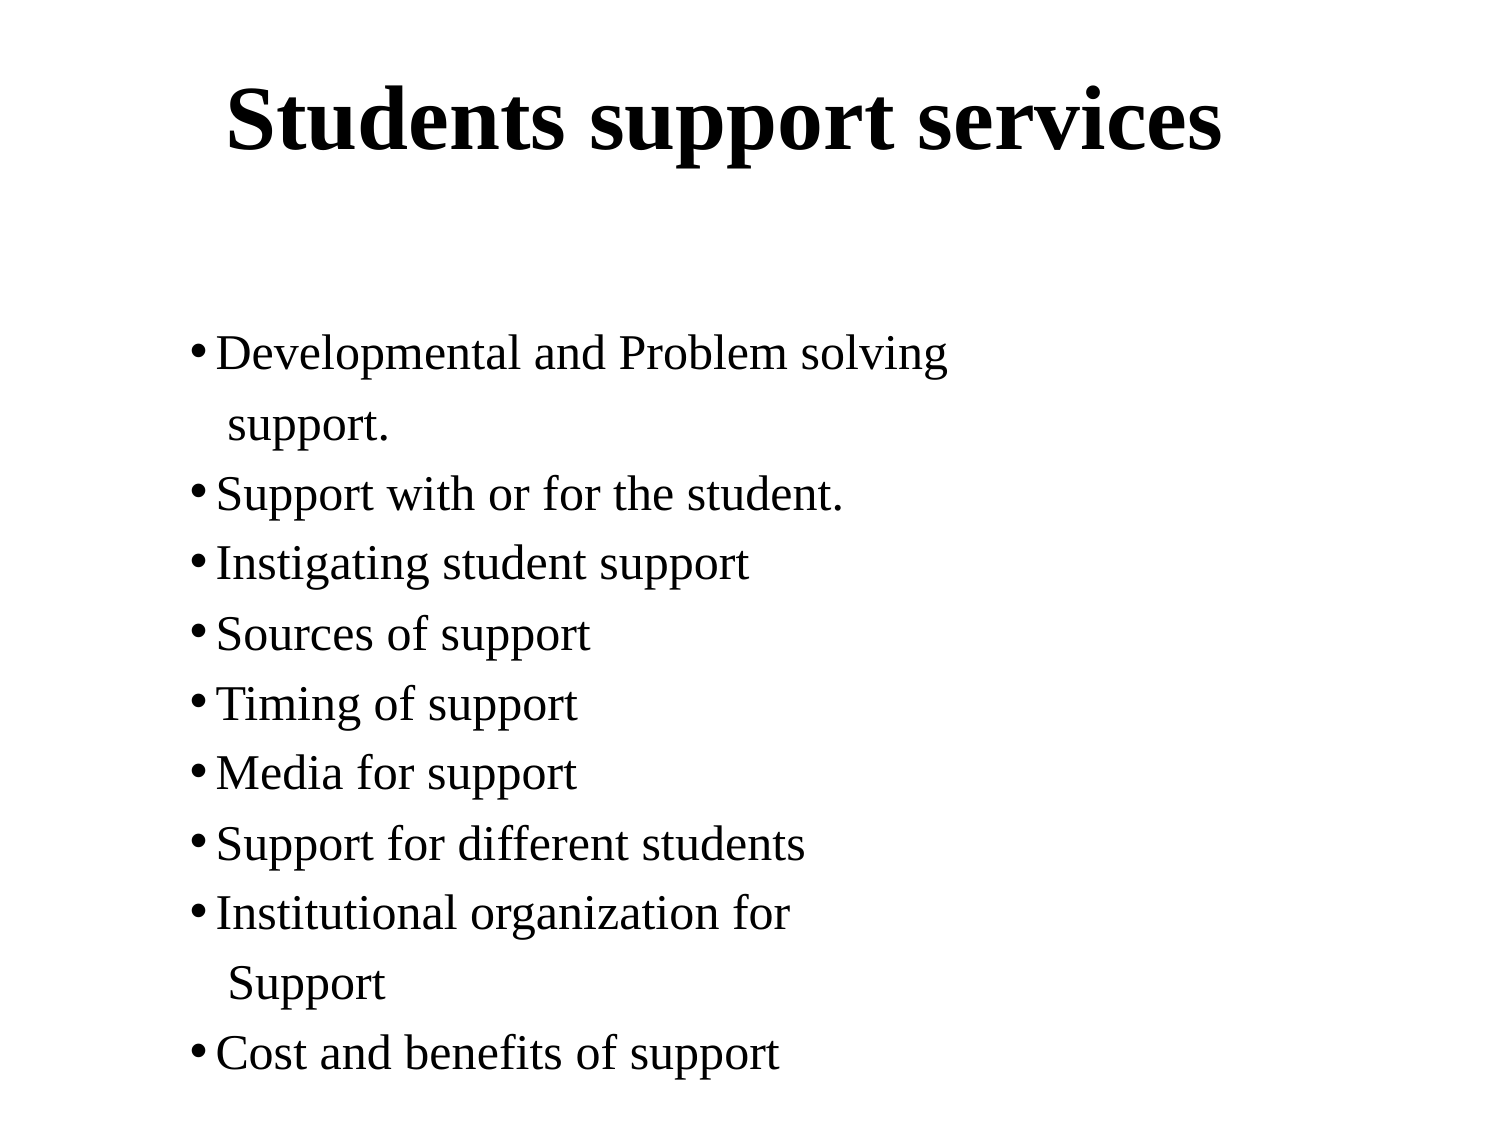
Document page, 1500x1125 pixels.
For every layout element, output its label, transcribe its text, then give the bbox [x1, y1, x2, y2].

subtitle Developmental and Problem solving support. Support with or for the student. Instigating student support Sources of support Timing of support Media for support Support for different students Institutional organization for Support Cost and benefits of support [174, 312, 1225, 1088]
title Students support services [87, 37, 1363, 188]
